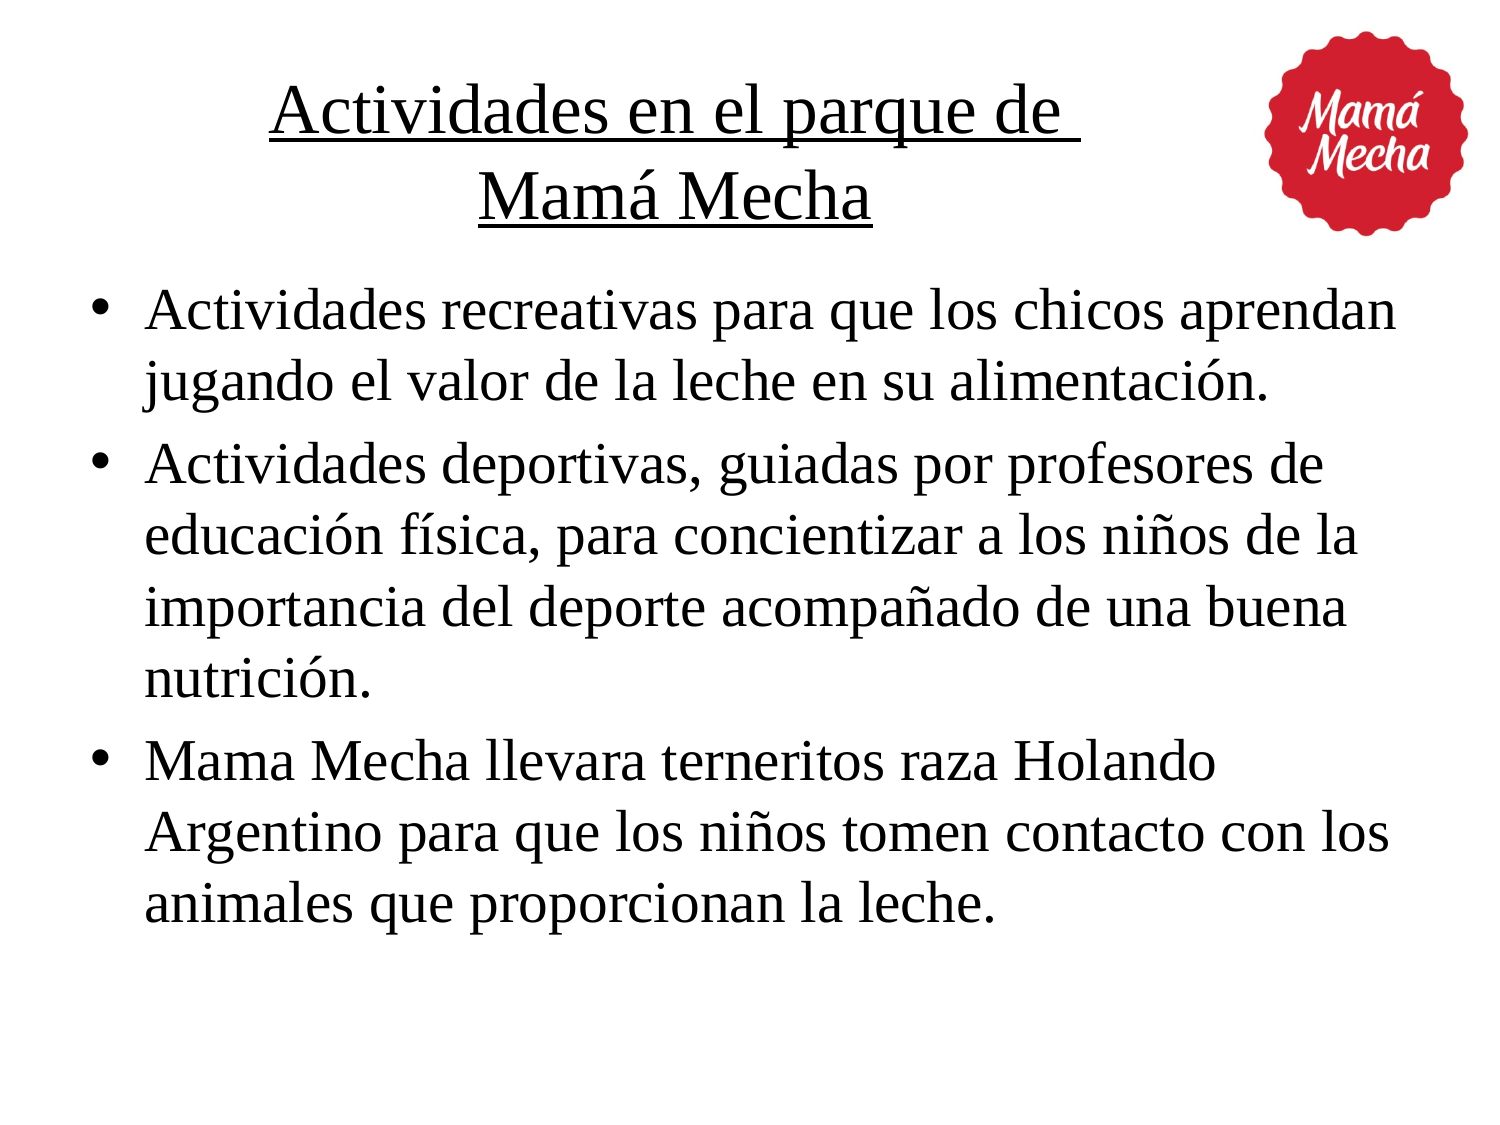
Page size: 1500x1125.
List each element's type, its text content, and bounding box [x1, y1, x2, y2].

title Actividades en el parque de Mamá Mecha [0, 54, 1227, 243]
list Actividades recreativas para que los chicos aprendan jugando el valor de la leche en su alimentación. Actividades deportivas, guiadas por profesores de educación física, para concientizar a los niños de la importancia del deporte acompañado de una buena nutrición. Mama Mecha llevara terneritos raza Holando Argentino para que los niños tomen contacto con los animales que proporcionan la leche. [75, 262, 1425, 1005]
picture [1232, 0, 1500, 268]
